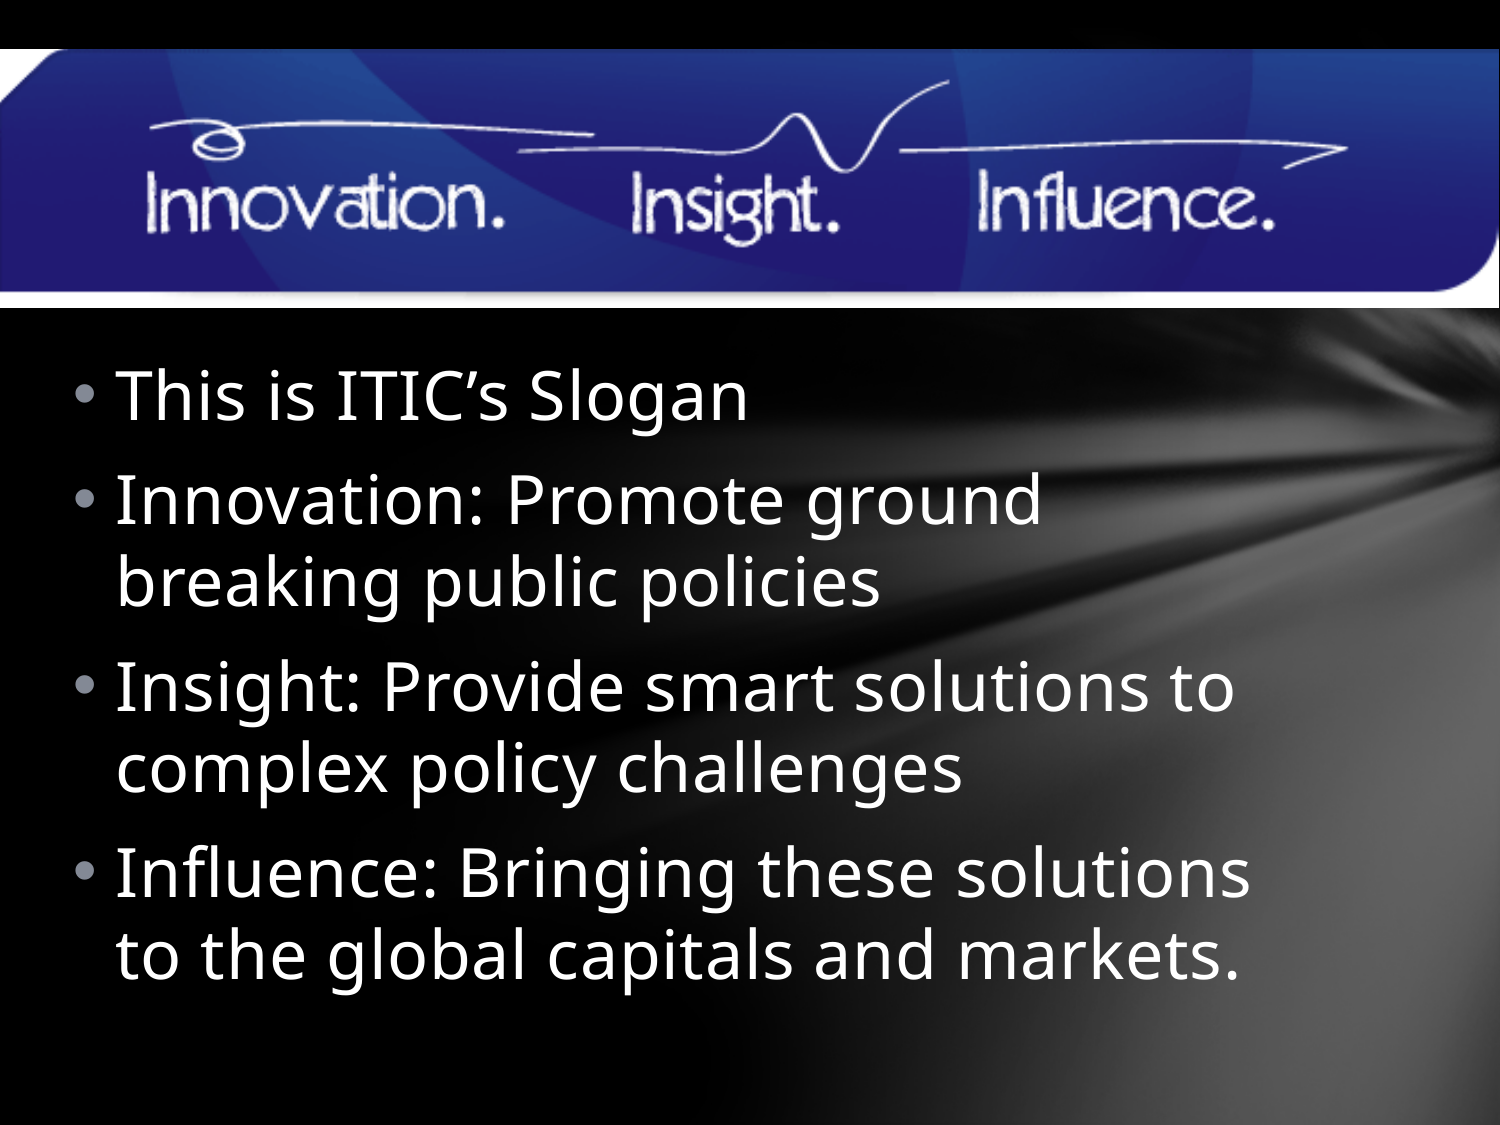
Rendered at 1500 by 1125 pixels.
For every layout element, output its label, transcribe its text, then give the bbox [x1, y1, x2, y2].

list This is ITIC’s Slogan Innovation: Promote ground breaking public policies Insight: Provide smart solutions to complex policy challenges Influence: Bringing these solutions to the global capitals and markets. [57, 321, 1318, 1015]
picture [0, 49, 1500, 309]
